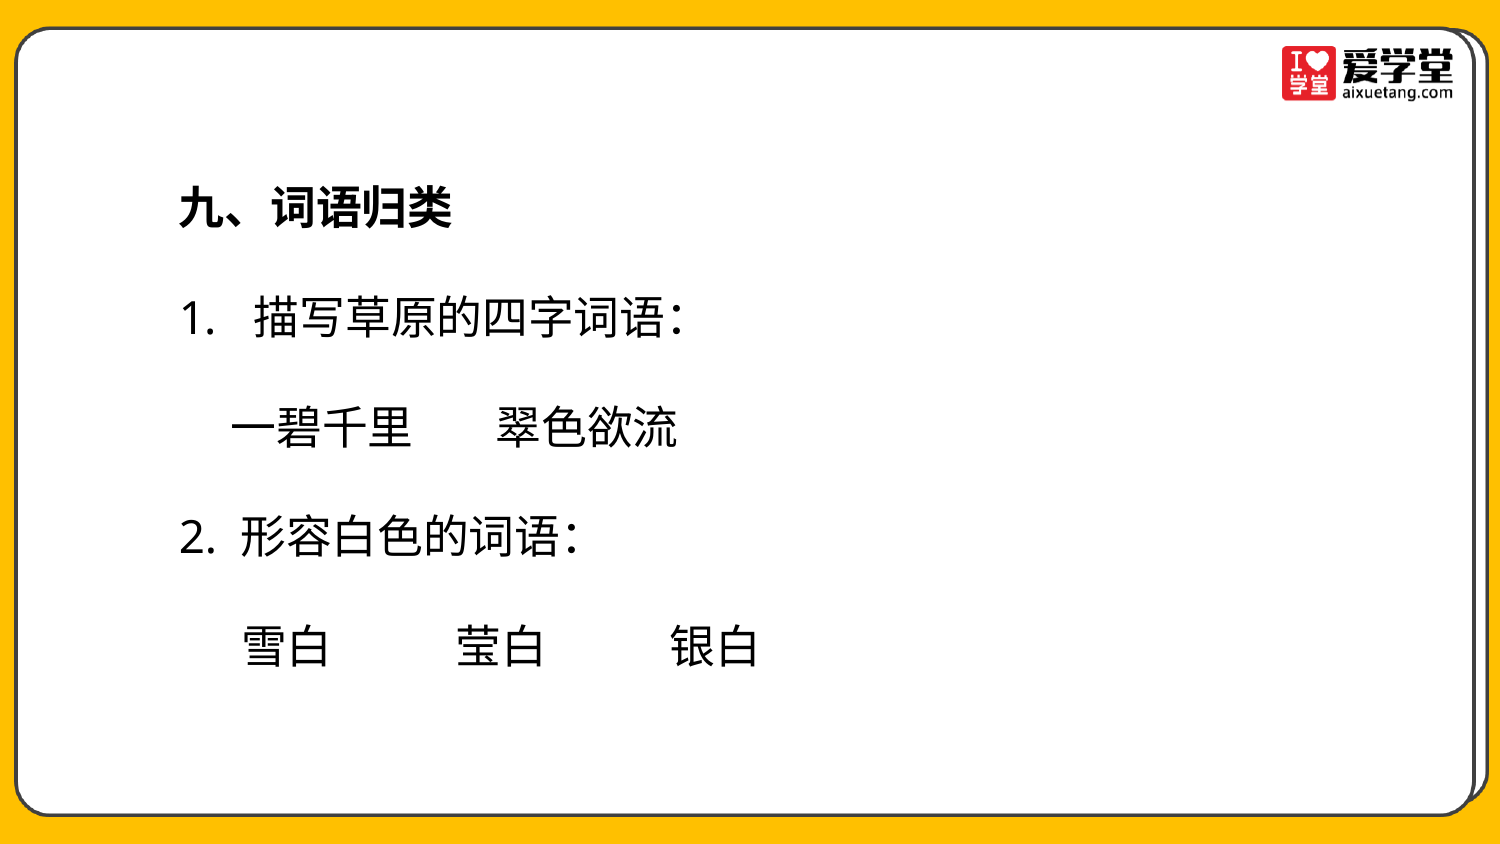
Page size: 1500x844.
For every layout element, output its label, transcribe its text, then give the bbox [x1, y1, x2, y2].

text_box 九、词语归类 描写草原的四字词语： 一碧千里 翠色欲流 2. 形容白色的词语： 雪白 莹白 银白 [163, 143, 1437, 681]
picture [0, 0, 1500, 844]
